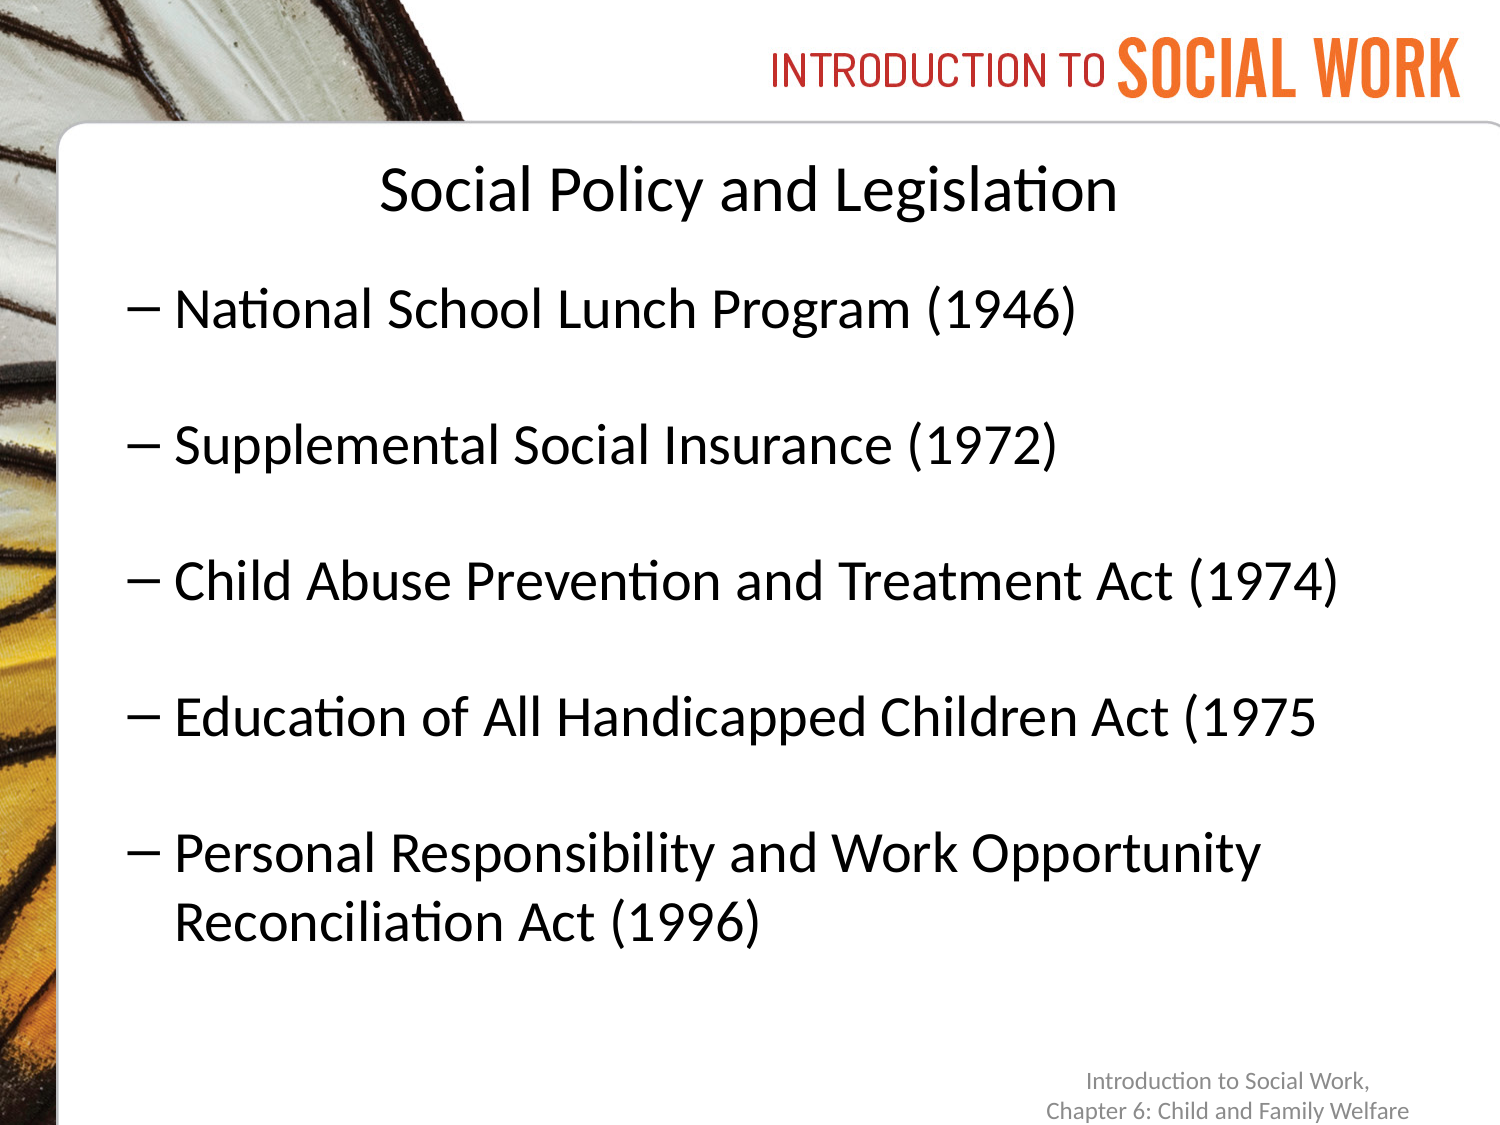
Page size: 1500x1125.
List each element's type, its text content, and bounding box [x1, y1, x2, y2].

title Social Policy and Legislation [75, 137, 1425, 233]
list National School Lunch Program (1946) Supplemental Social Insurance (1972) Child Abuse Prevention and Treatment Act (1974) Education of All Handicapped Children Act (1975 Personal Responsibility and Work Opportunity Reconciliation Act (1996) [37, 262, 1463, 1075]
footer Introduction to Social Work, Chapter 6: Child and Family Welfare [987, 1065, 1475, 1125]
picture [0, 0, 1500, 1125]
